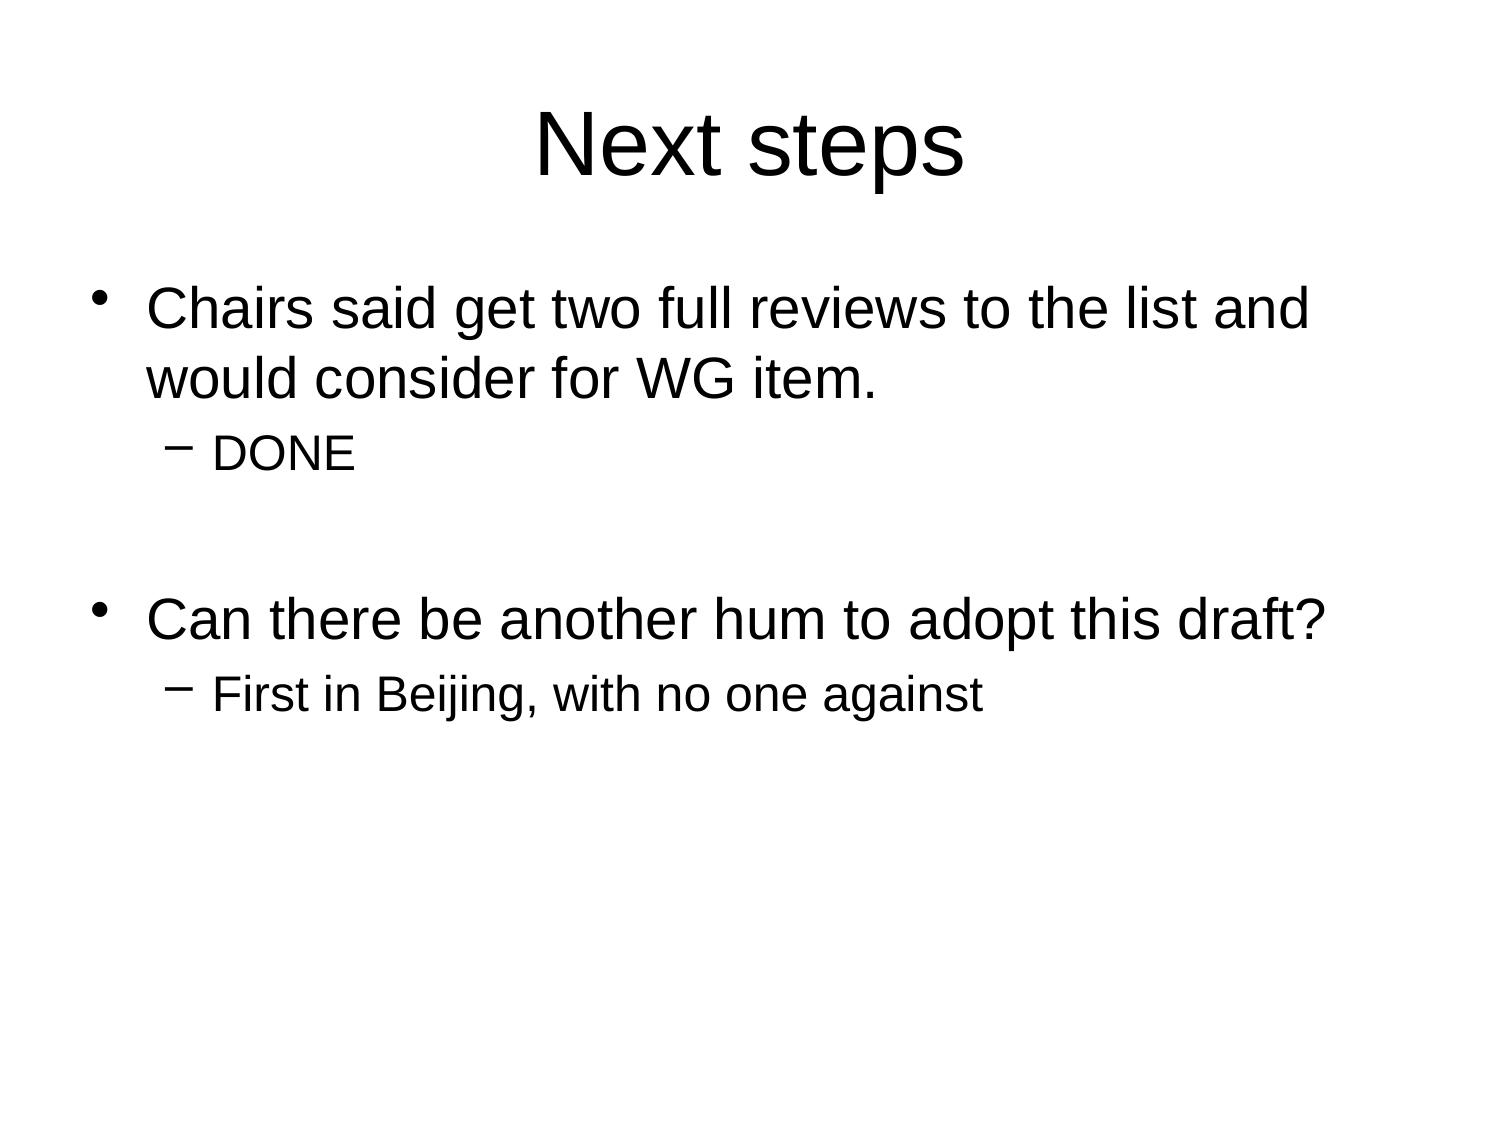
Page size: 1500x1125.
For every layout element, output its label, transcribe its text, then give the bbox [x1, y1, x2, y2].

title Next steps [74, 44, 1426, 233]
list Chairs said get two full reviews to the list and would consider for WG item. DONE Can there be another hum to adopt this draft? First in Beijing, with no one against [74, 262, 1426, 1006]
